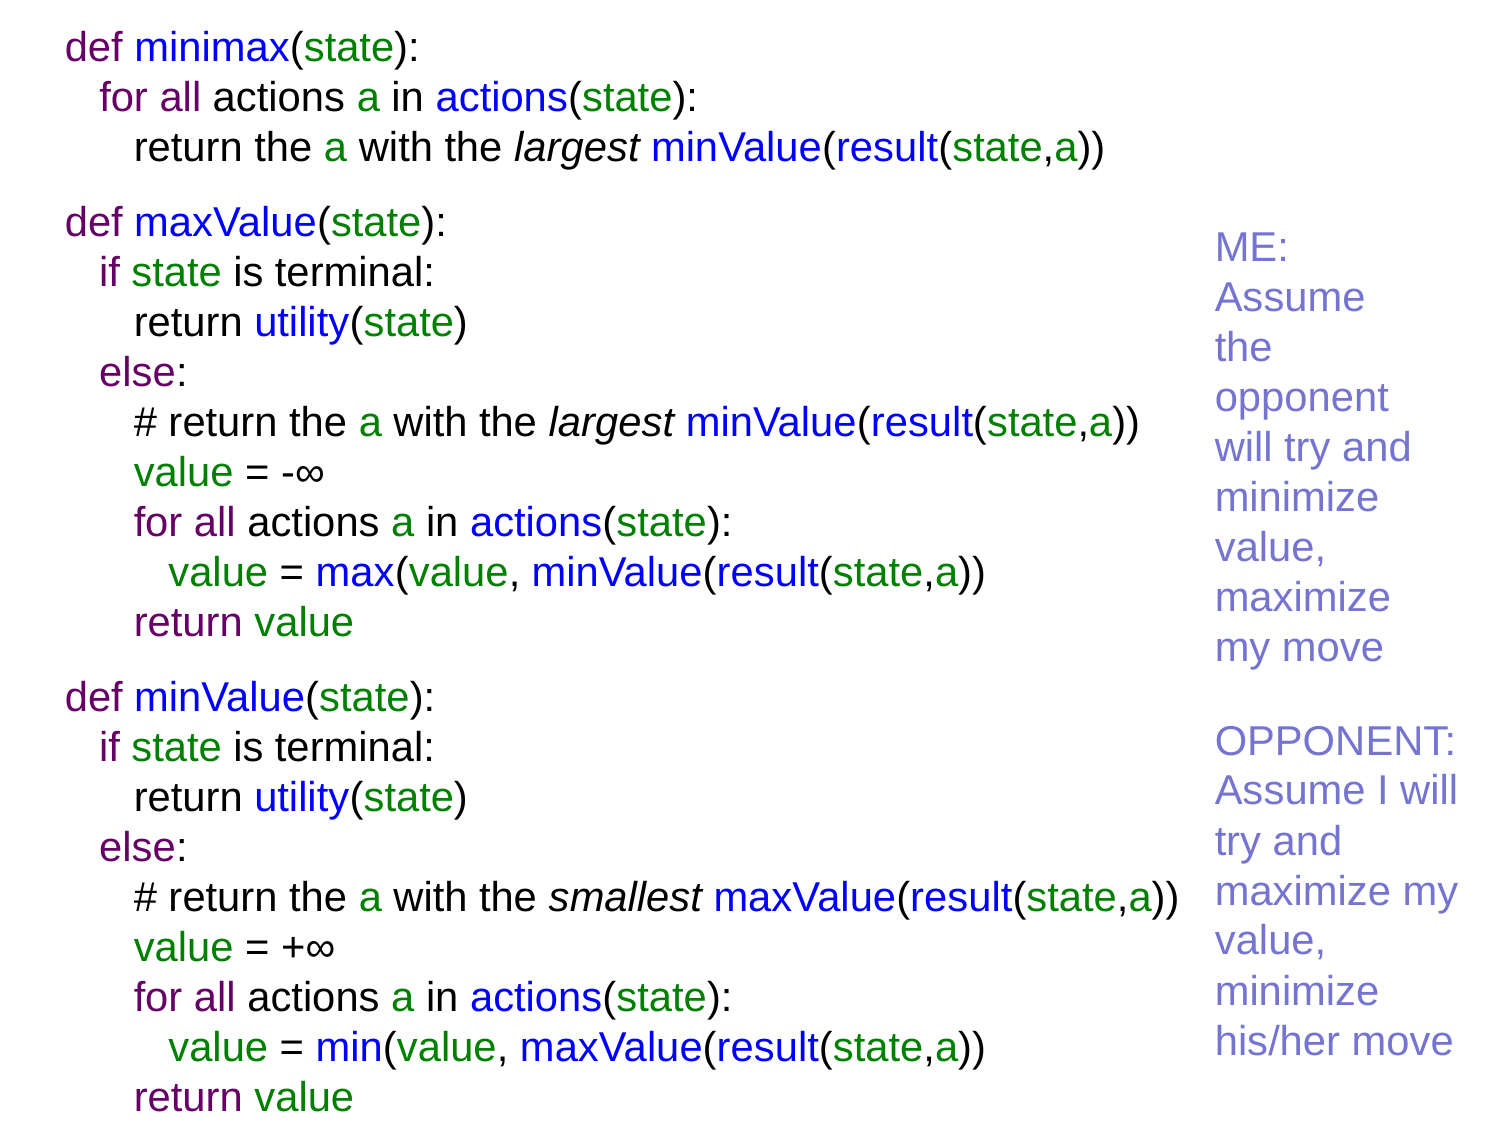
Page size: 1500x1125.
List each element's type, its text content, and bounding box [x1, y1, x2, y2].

text_box def minValue(state): if state is terminal: return utility(state) else: # return the a with the smallest maxValue(result(state,a)) value = +∞ for all actions a in actions(state): value = min(value, maxValue(result(state,a)) return value [49, 662, 1463, 1125]
text_box def minimax(state): for all actions a in actions(state): return the a with the largest minValue(result(state,a)) [50, 12, 1375, 178]
text_box ME: Assume the opponent will try and minimize value, maximize my move [1200, 212, 1450, 678]
text_box OPPONENT: Assume I will try and maximize my value, minimize his/her move [1199, 705, 1500, 1071]
text_box [0, 0, 1500, 163]
text_box def maxValue(state): if state is terminal: return utility(state) else: # return the a with the largest minValue(result(state,a)) value = -∞ for all actions a in actions(state): value = max(value, minValue(result(state,a)) return value [49, 187, 1463, 653]
